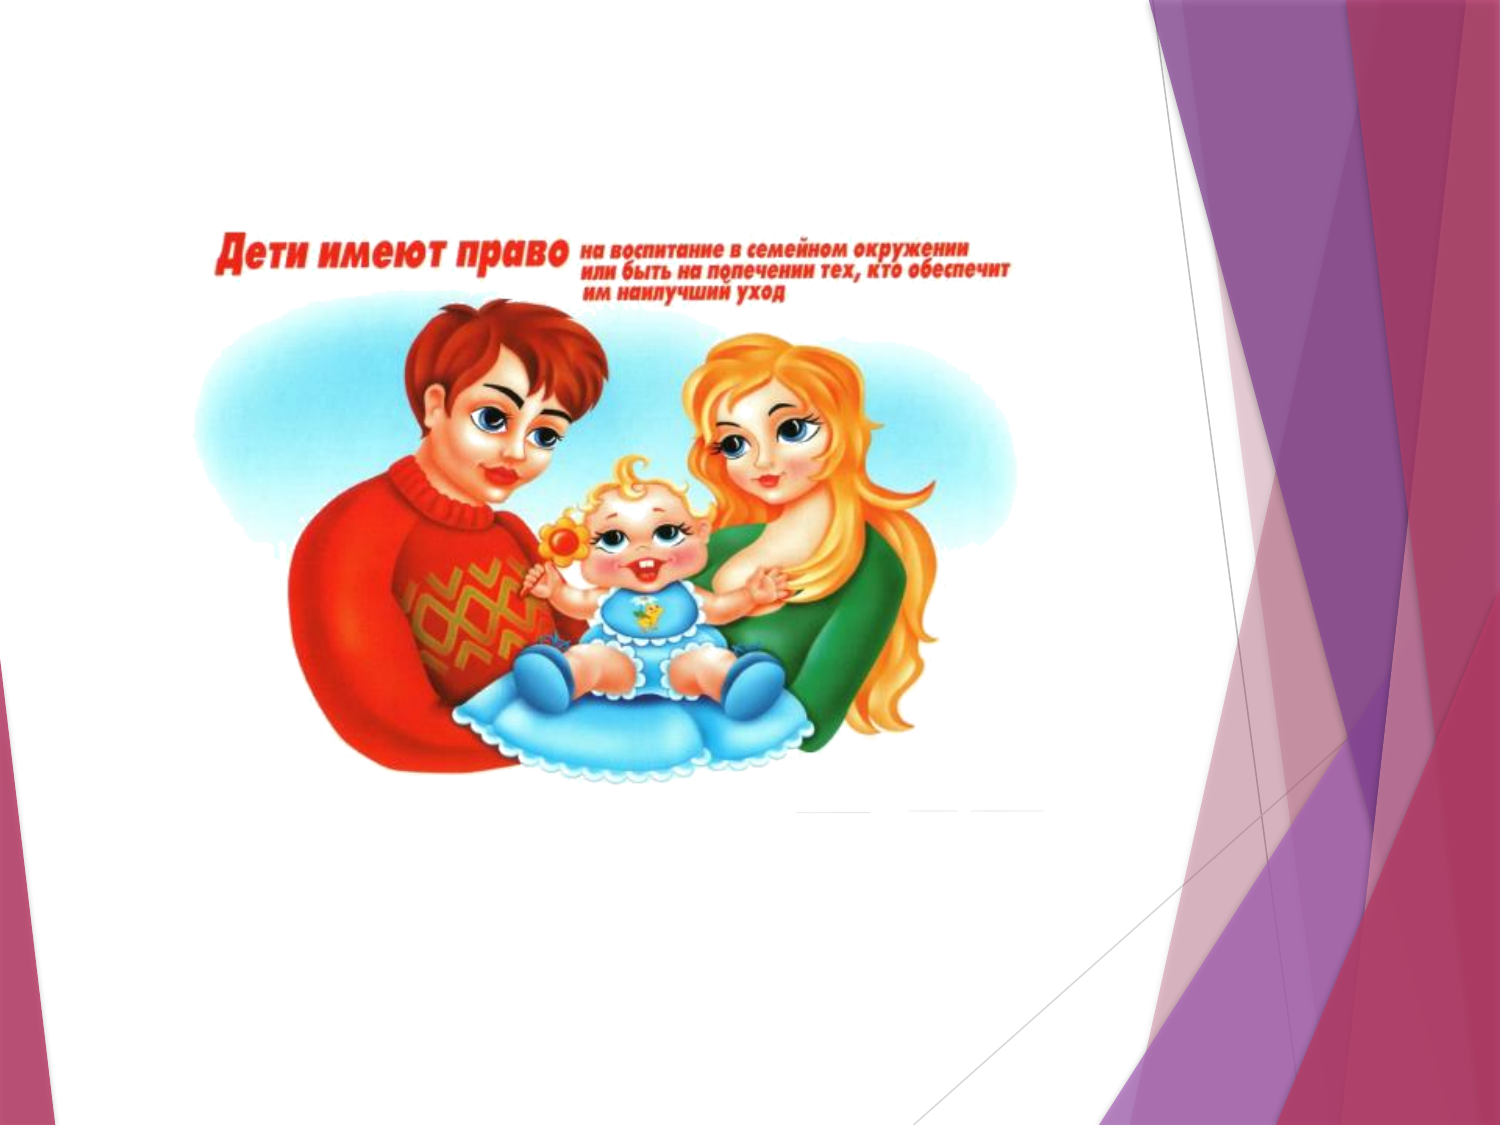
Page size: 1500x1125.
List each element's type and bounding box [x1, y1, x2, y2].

picture [170, 207, 1044, 823]
